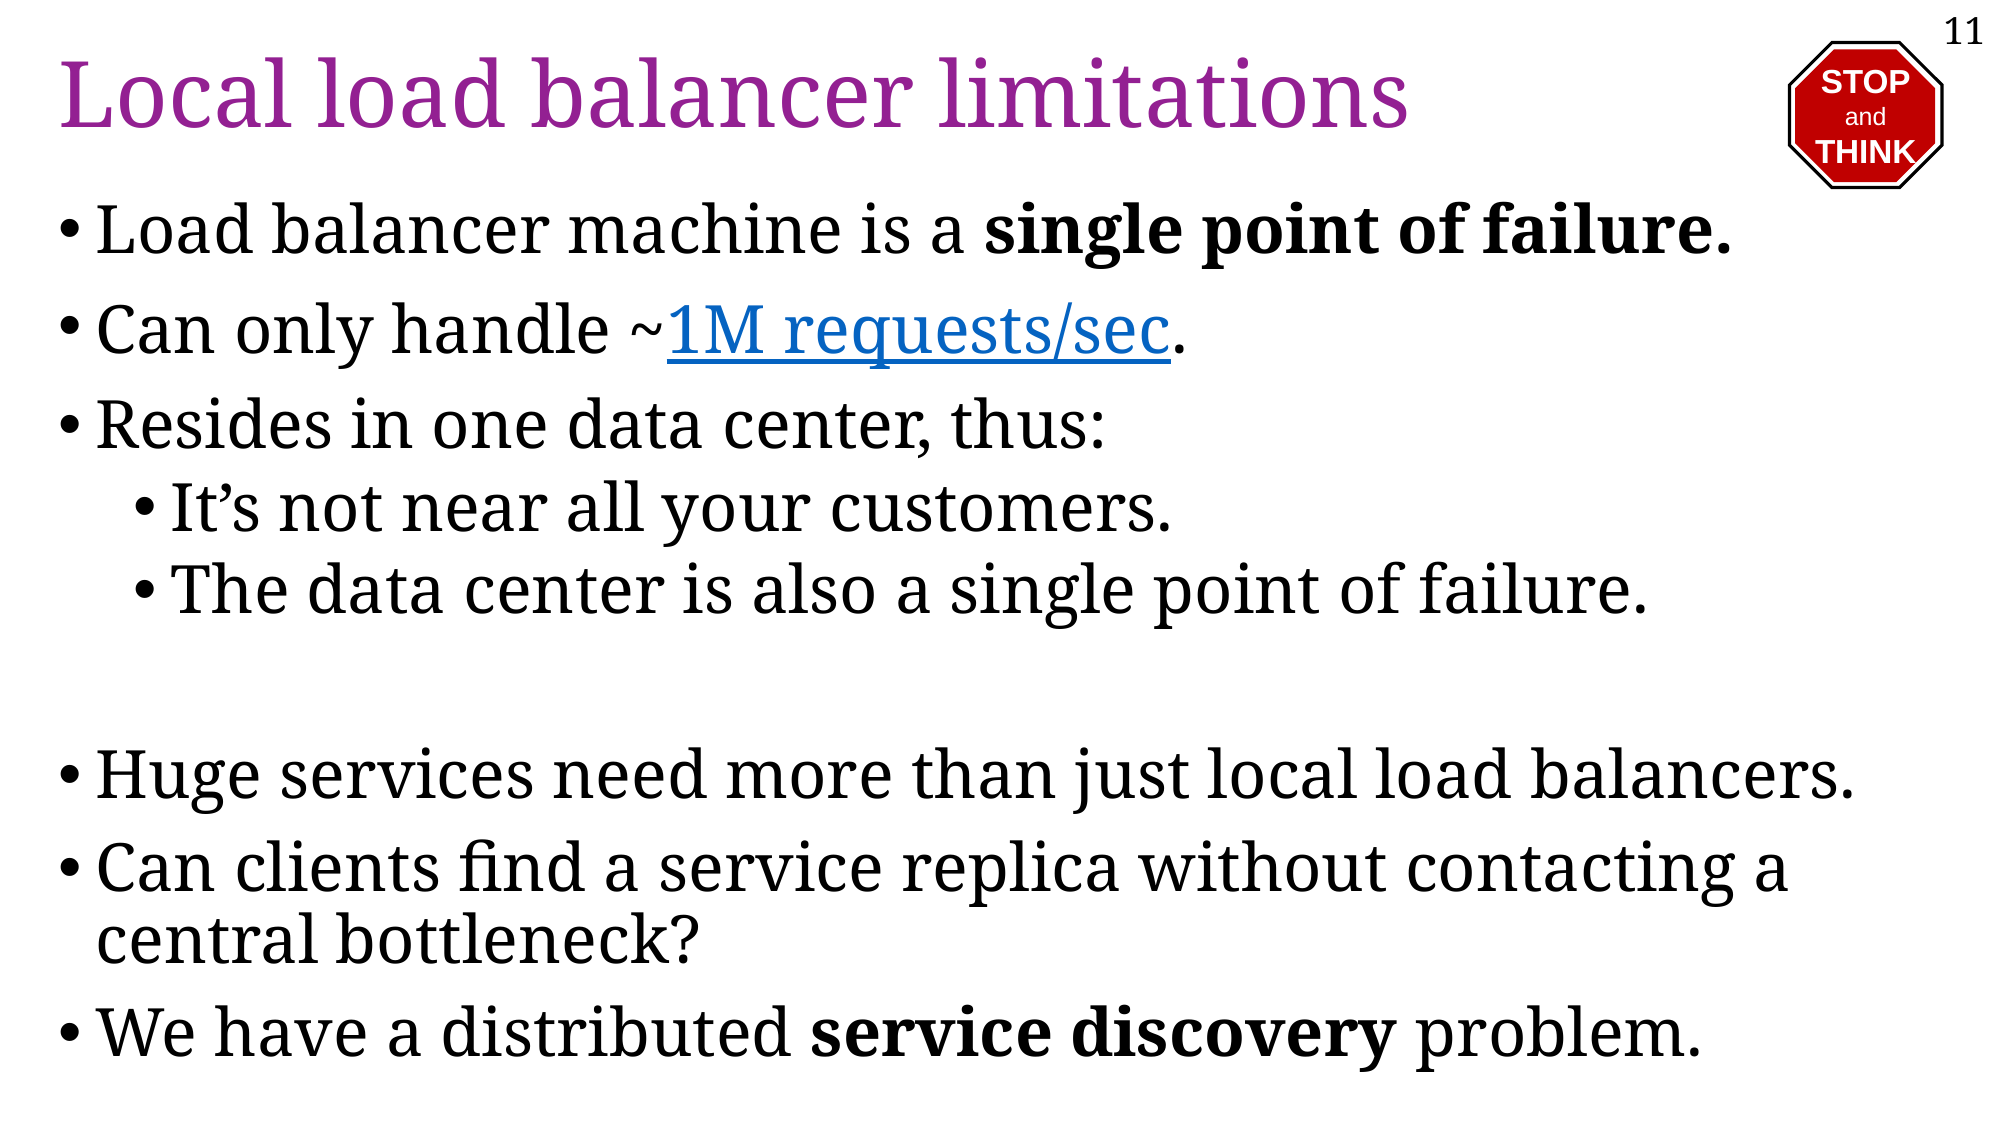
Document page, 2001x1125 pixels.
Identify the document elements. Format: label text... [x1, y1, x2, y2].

title Local load balancer limitations [43, 25, 1901, 171]
list Load balancer machine is a single point of failure. Can only handle ~1M requests/sec. Resides in one data center, thus: It’s not near all your customers. The data center is also a single point of failure. Huge services need more than just local load balancers. Can clients find a service replica without contacting a central bottleneck? We have a distributed service discovery problem. [43, 188, 1953, 1106]
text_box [1789, 42, 1943, 188]
title Local load balancer limitations [1943, 60, 1953, 171]
text_box 11 [1901, 0, 2000, 60]
